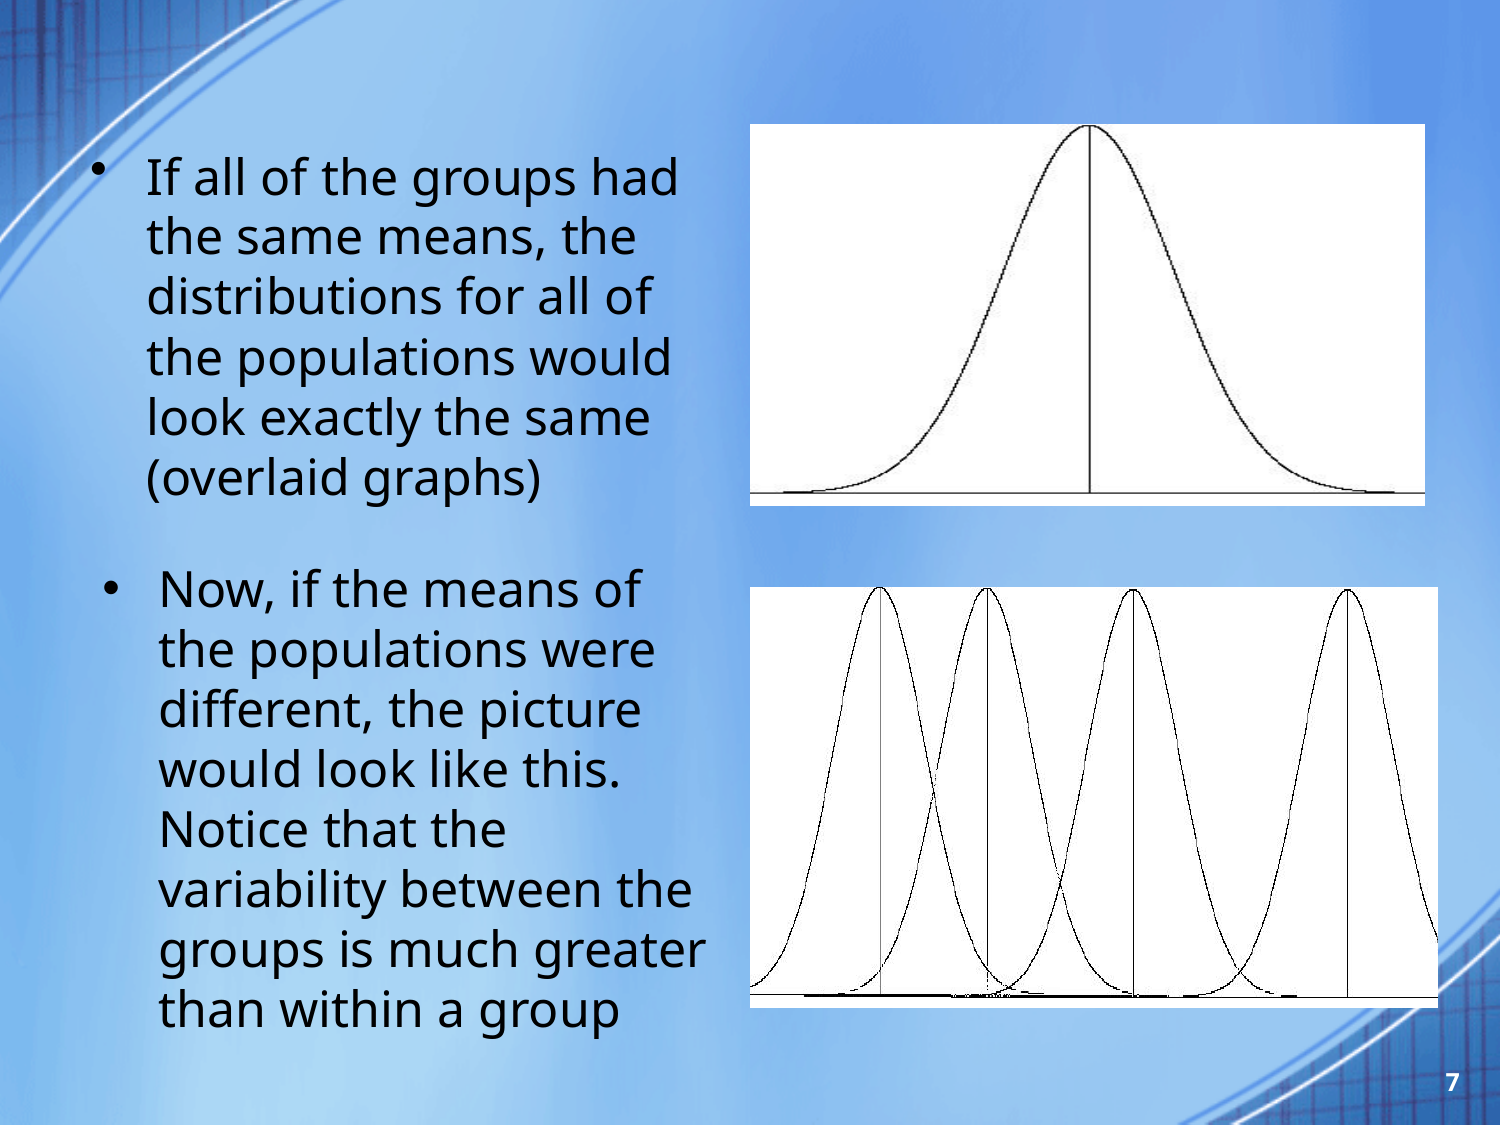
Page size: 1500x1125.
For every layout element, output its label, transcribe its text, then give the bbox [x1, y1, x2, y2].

list If all of the groups had the same means, the distributions for all of the populations would look exactly the same (overlaid graphs) [74, 137, 738, 526]
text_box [749, 587, 1438, 1008]
picture [0, 0, 1500, 1125]
text_box Now, if the means of the populations were different, the picture would look like this. Notice that the variability between the groups is much greater than within a group [87, 549, 738, 1045]
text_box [749, 124, 1426, 506]
slide_number 7 [1162, 1052, 1476, 1115]
